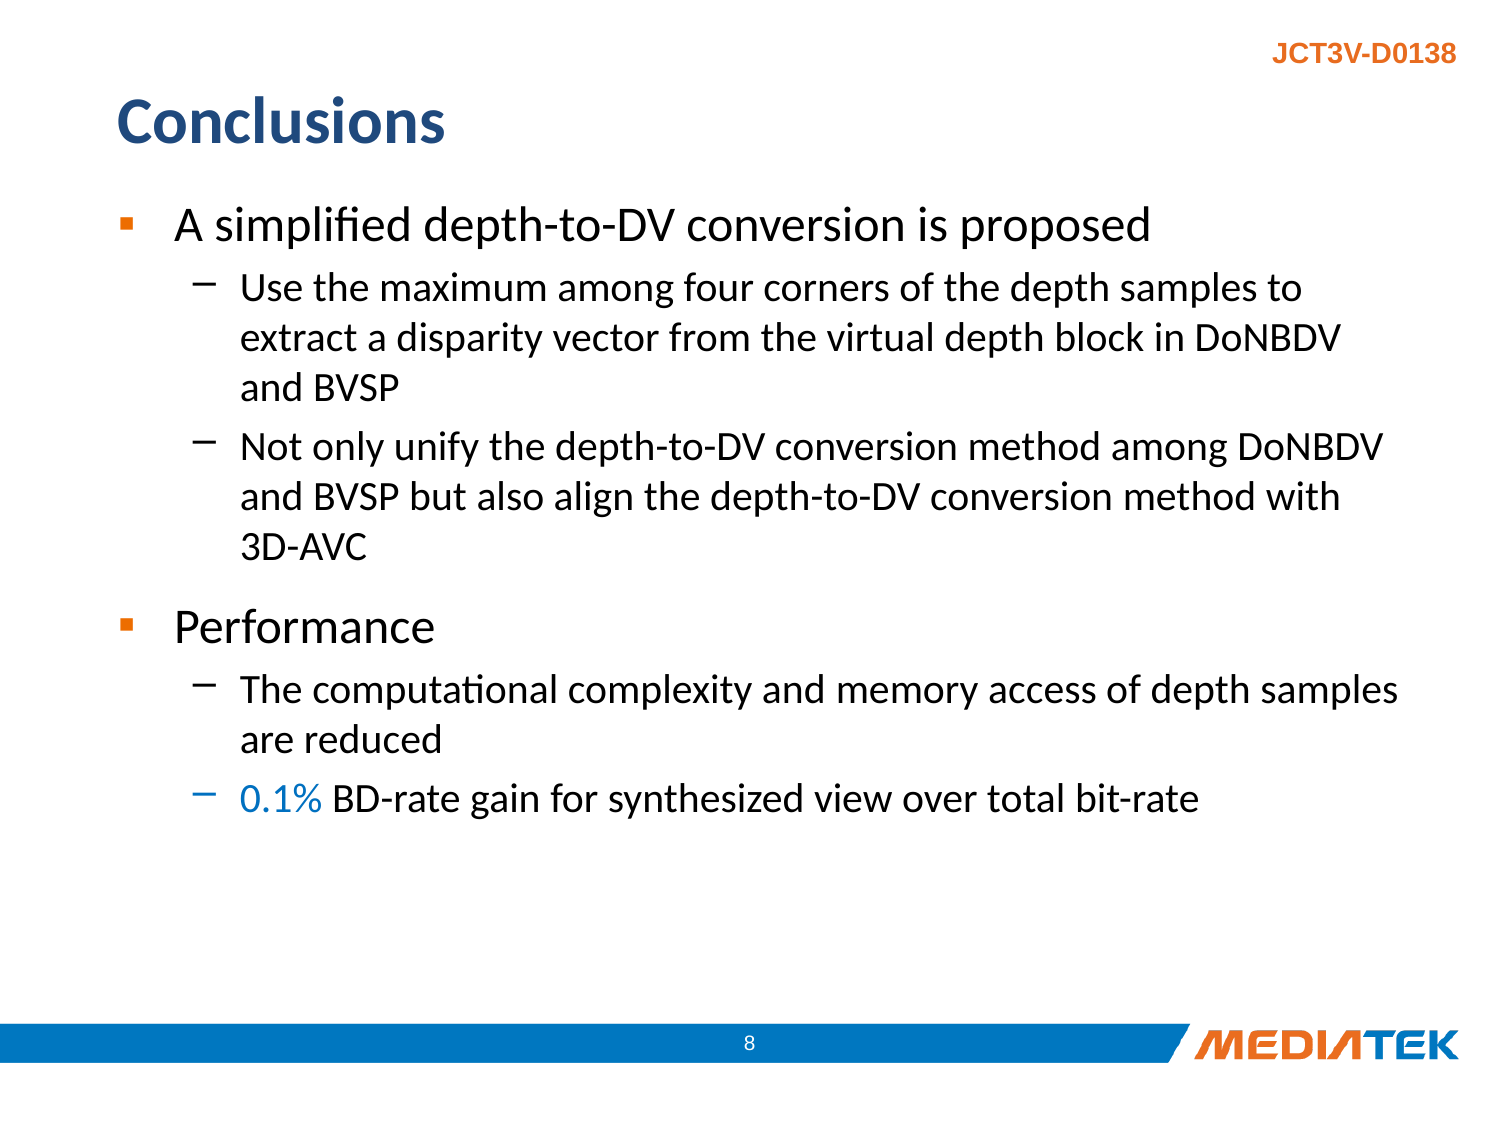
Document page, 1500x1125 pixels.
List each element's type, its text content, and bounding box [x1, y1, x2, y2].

picture [0, 1023, 711, 1063]
list A simplified depth-to-DV conversion is proposed Use the maximum among four corners of the depth samples to extract a disparity vector from the virtual depth block in DoNBDV and BVSP Not only unify the depth-to-DV conversion method among DoNBDV and BVSP but also align the depth-to-DV conversion method with 3D-AVC Performance The computational complexity and memory access of depth samples are reduced 0.1% BD-rate gain for synthesized view over total bit-rate [102, 184, 1425, 998]
picture [789, 1023, 1459, 1063]
title Conclusions [101, 62, 1425, 172]
slide_number 7 [711, 1022, 789, 1090]
